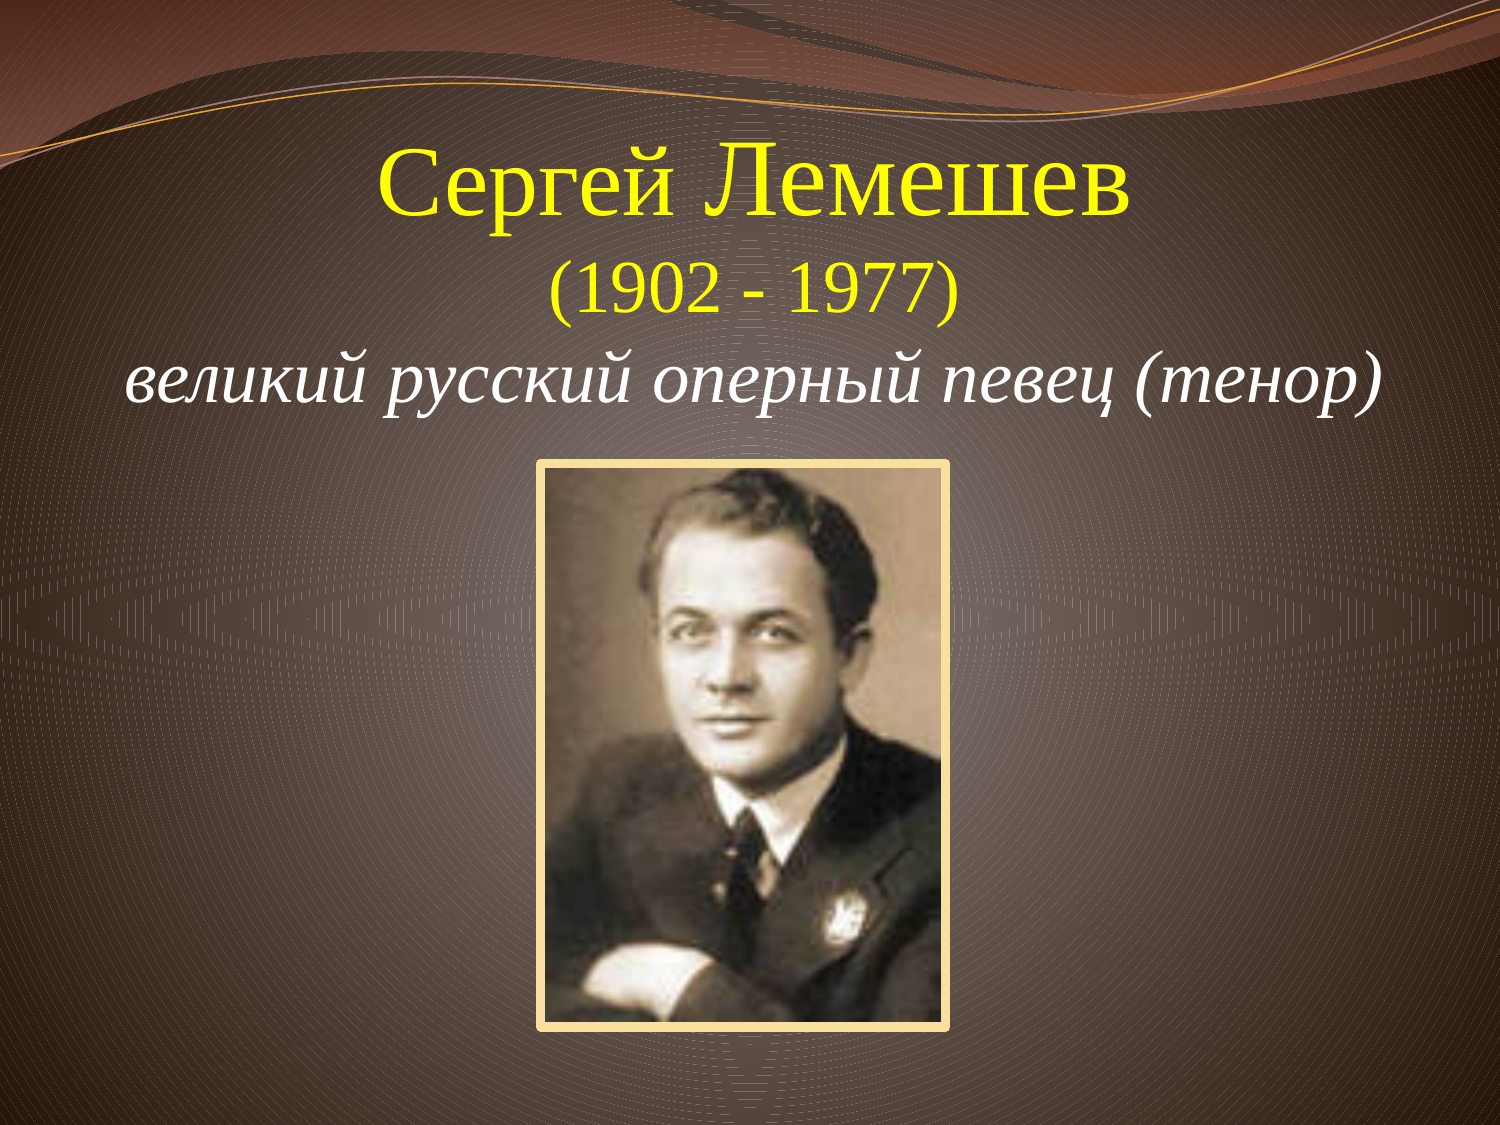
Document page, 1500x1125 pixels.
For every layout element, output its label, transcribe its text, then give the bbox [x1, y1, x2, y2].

title Сергей Лемешев (1902 - 1977) великий русский оперный певец (тенор) [53, 0, 1459, 598]
picture [545, 467, 942, 1023]
